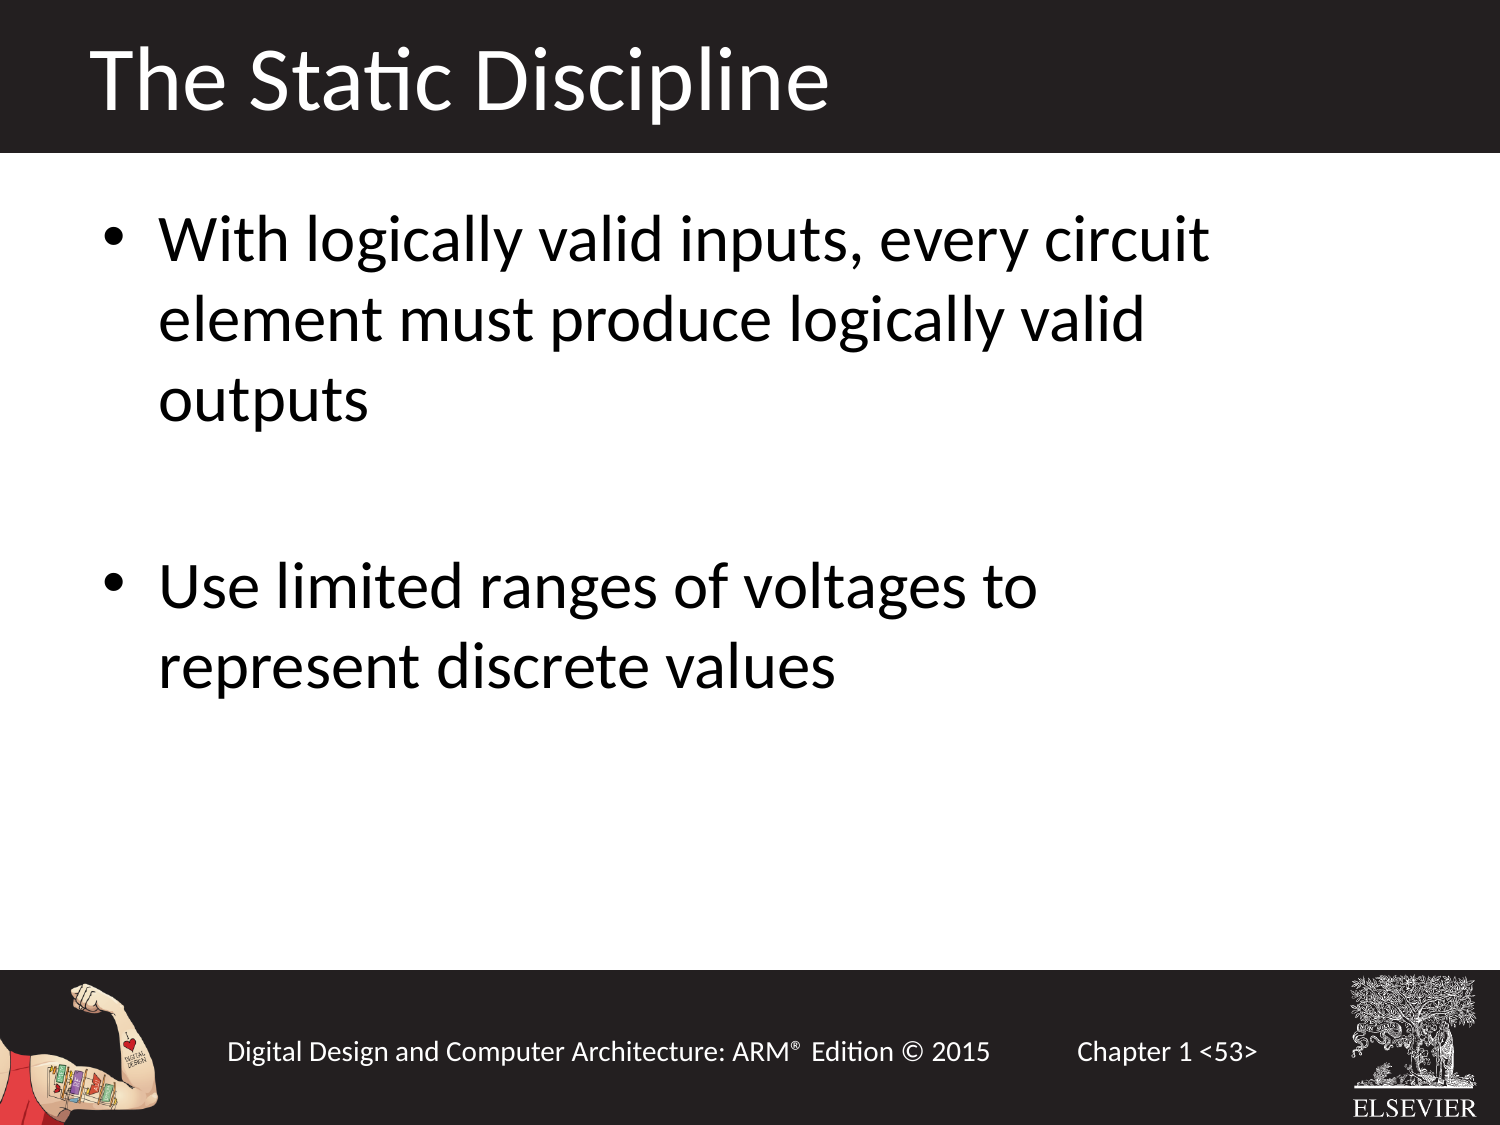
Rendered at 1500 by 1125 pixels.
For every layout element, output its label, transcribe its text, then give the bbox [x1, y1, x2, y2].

list With logically valid inputs, every circuit element must produce logically valid outputs Use limited ranges of voltages to represent discrete values [87, 187, 1313, 1000]
text_box The Static Discipline [75, 11, 1375, 136]
picture [0, 979, 163, 1125]
picture [1350, 974, 1477, 1117]
